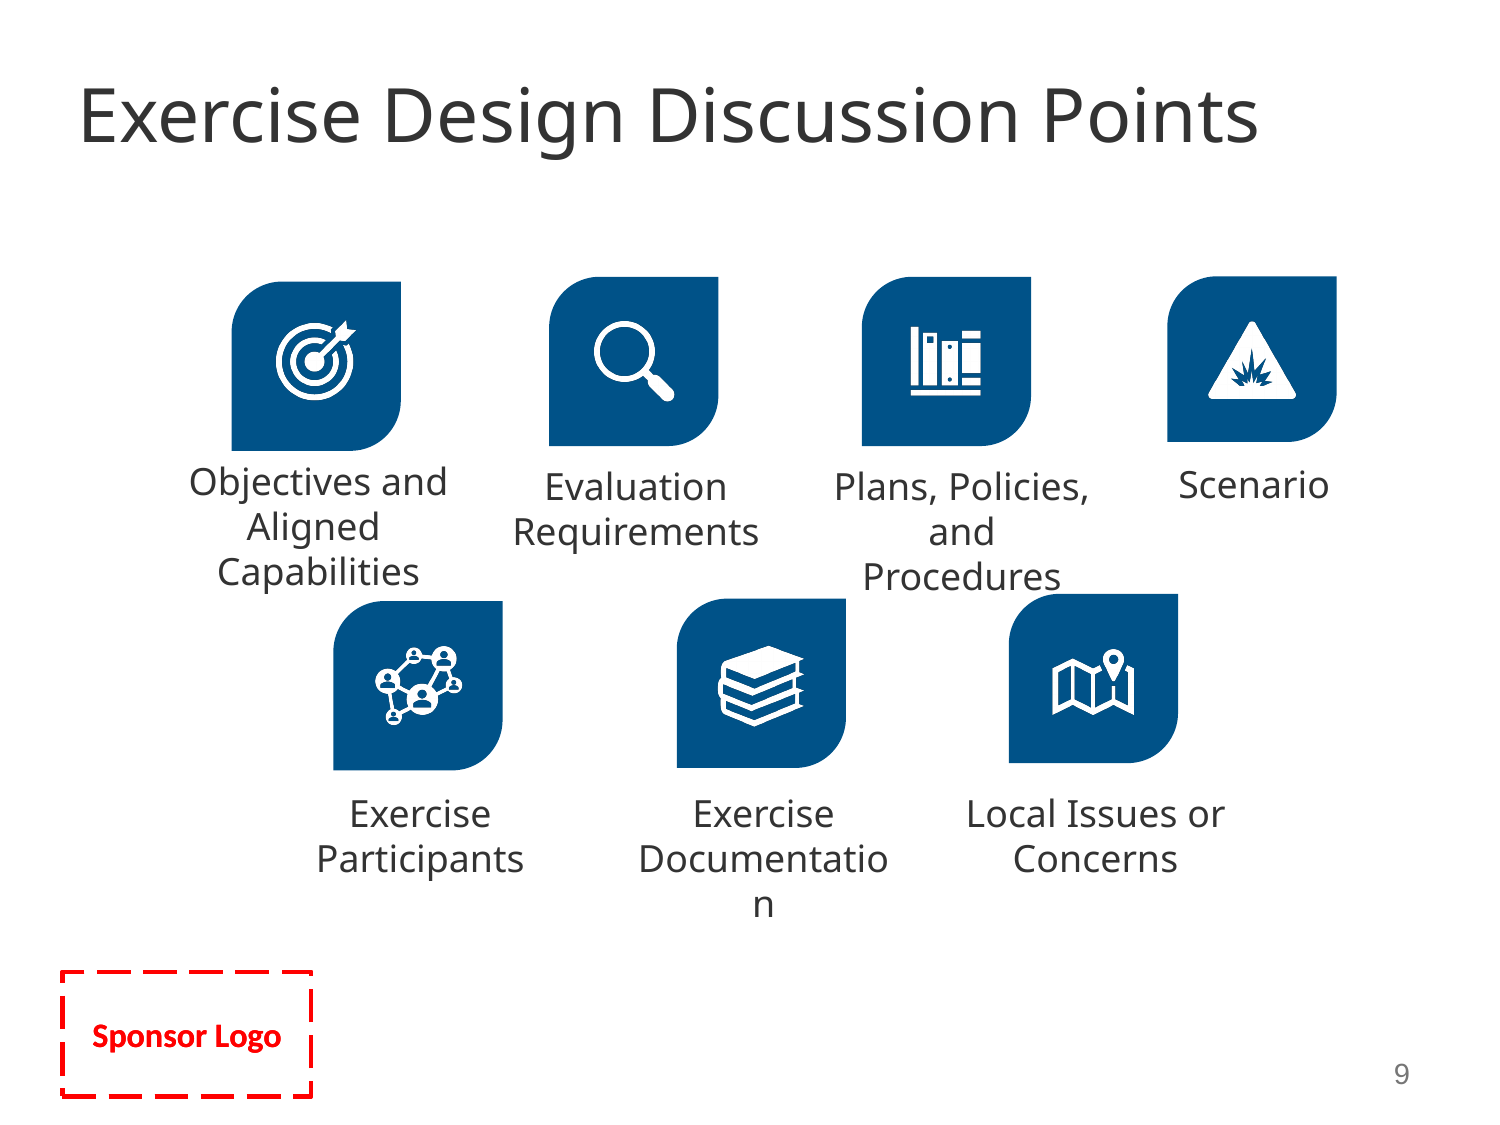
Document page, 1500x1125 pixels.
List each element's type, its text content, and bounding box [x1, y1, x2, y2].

title Exercise Design Discussion Points [62, 18, 1413, 207]
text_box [62, 971, 312, 1097]
slide_number 9 [1074, 1042, 1425, 1103]
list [74, 262, 1426, 1006]
